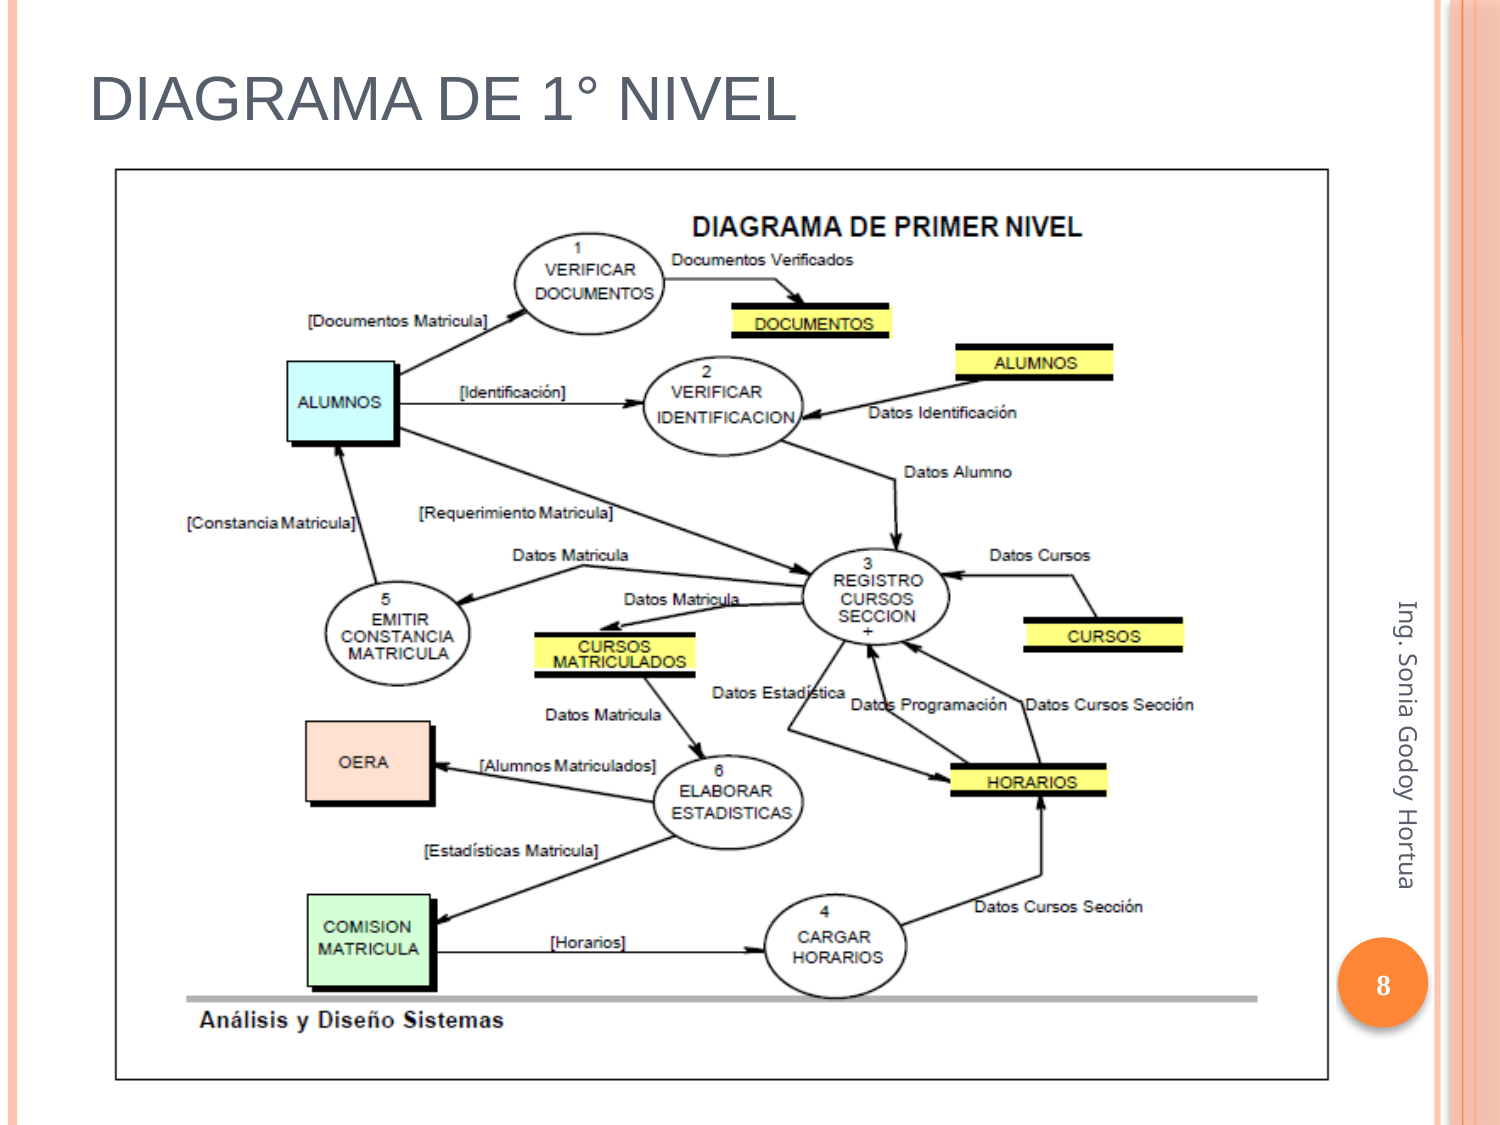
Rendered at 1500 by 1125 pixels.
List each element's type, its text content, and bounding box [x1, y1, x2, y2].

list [94, 152, 1337, 1092]
title DIAGRAMA DE 1° NIVEL [75, 45, 1300, 141]
footer Ing. Sonia Godoy Hortua [1379, 380, 1440, 906]
slide_number 8 [1341, 940, 1434, 1026]
